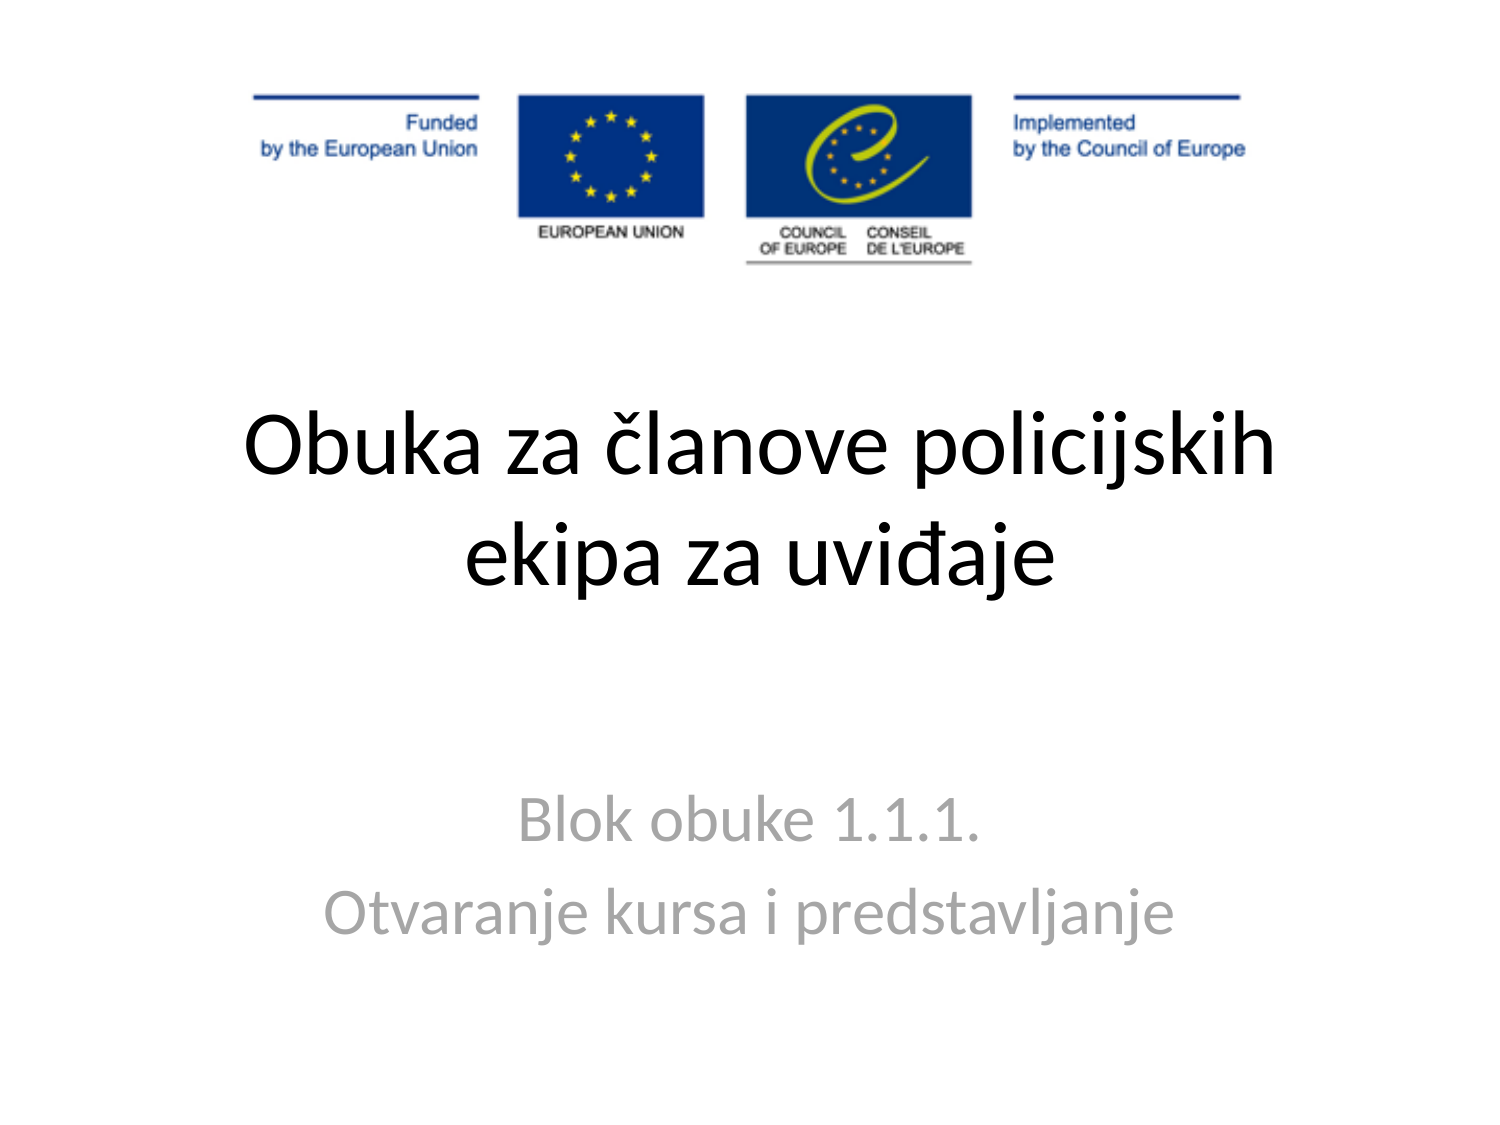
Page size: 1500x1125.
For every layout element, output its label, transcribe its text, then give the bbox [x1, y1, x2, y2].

picture [248, 90, 1252, 273]
subtitle Blok obuke 1.1.1. Otvaranje kursa i predstavljanje [225, 767, 1275, 1055]
title Obuka za članove policijskih ekipa za uviđaje [123, 290, 1399, 696]
